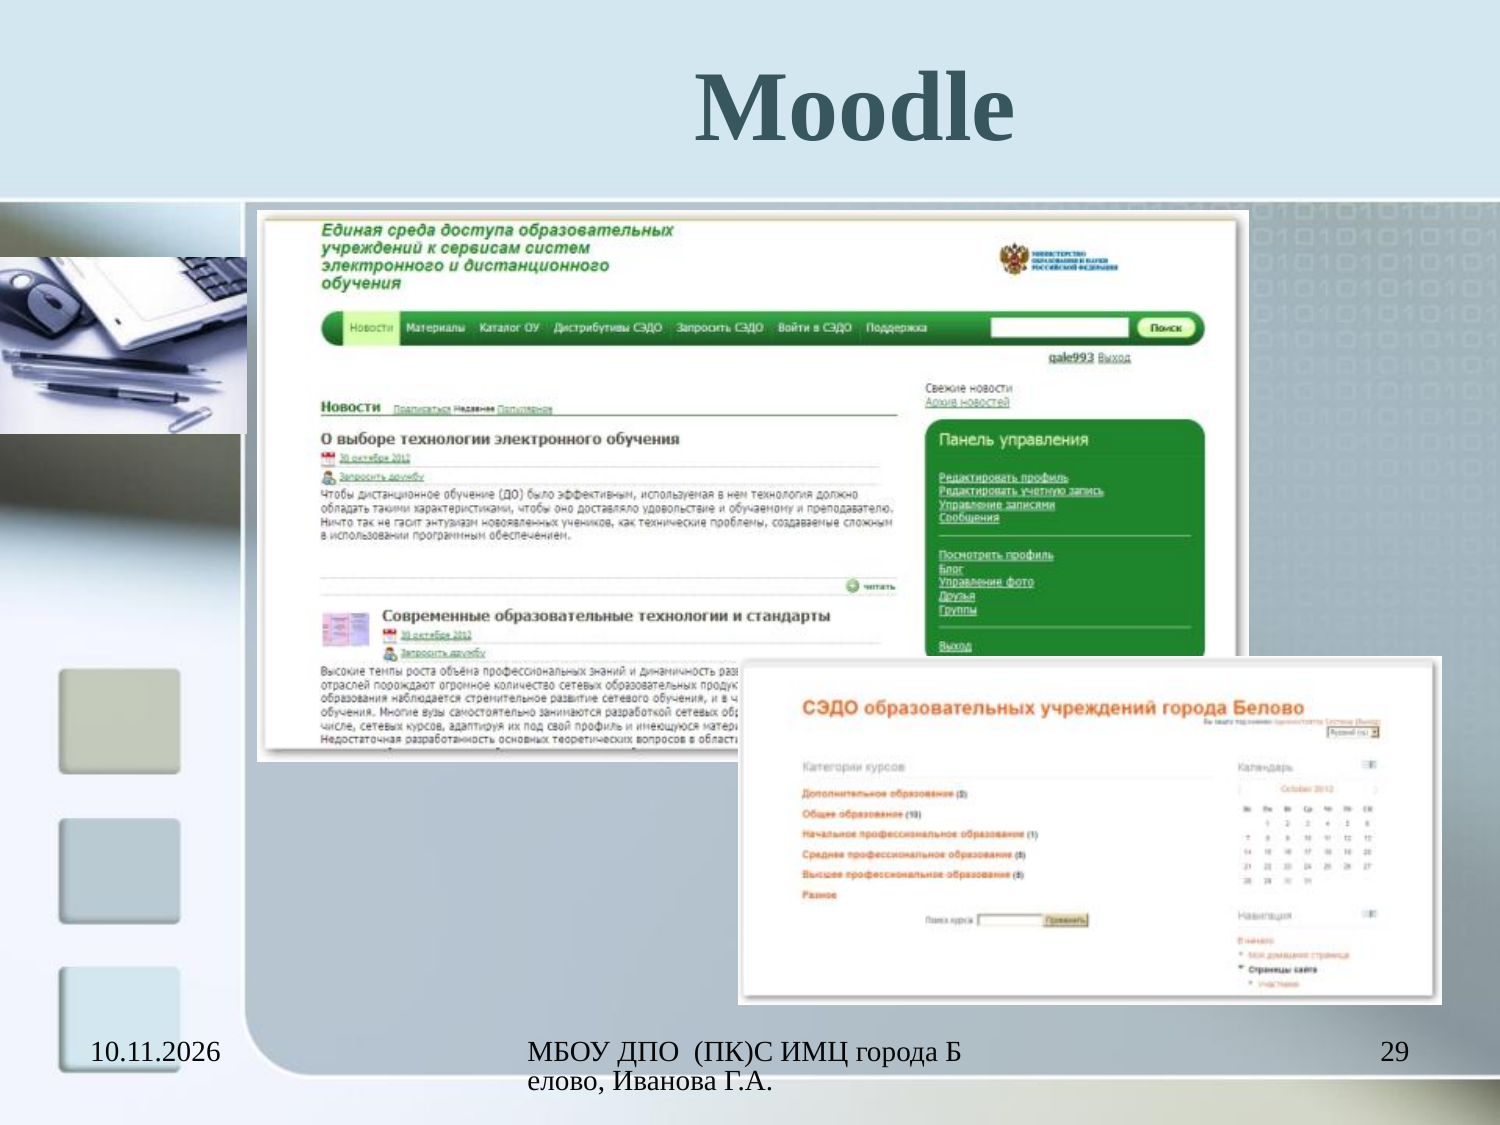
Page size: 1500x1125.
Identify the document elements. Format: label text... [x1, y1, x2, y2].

slide_number 29 [1074, 1024, 1426, 1103]
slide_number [74, 1024, 426, 1103]
footer МБОУ ДПО (ПК)С ИМЦ города Белово, Иванова Г.А. [512, 1024, 988, 1103]
title Moodle [249, 12, 1462, 188]
picture [0, 0, 1500, 1125]
